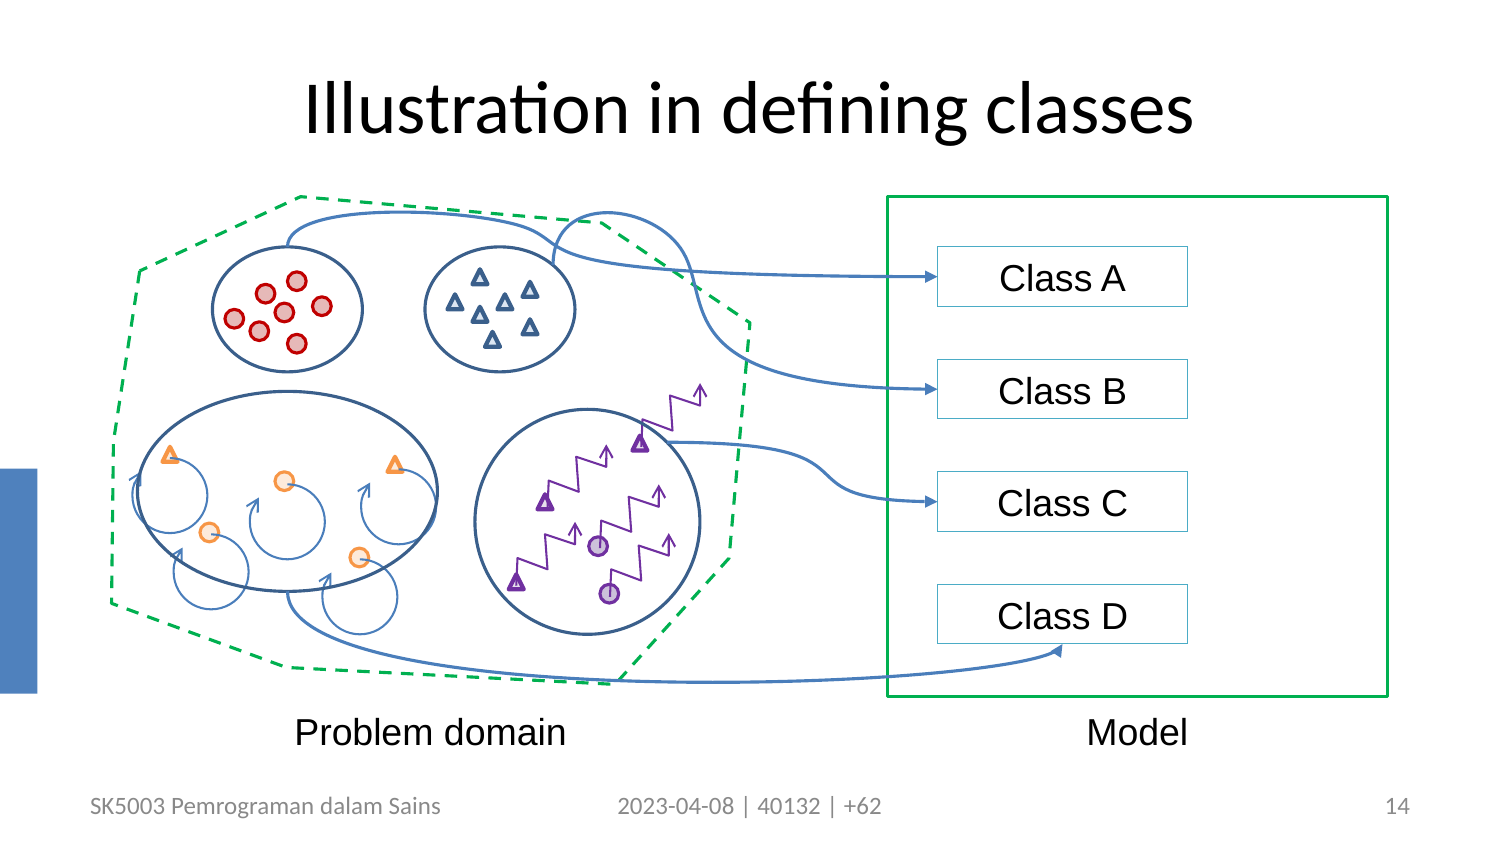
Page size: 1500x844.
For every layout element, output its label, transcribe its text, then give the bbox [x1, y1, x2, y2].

text_box Class C [937, 471, 1188, 532]
text_box Problem domain [279, 700, 582, 761]
text_box [472, 407, 642, 637]
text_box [772, 336, 833, 608]
text_box Class D [937, 584, 1188, 644]
slide_number SK5003 Pemrograman dalam Sains [75, 782, 463, 827]
text_box [321, 569, 399, 636]
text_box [597, 0, 628, 588]
text_box Model [1071, 700, 1204, 761]
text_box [647, 230, 702, 844]
footer 2023-04-08 | 40132 | +62 [512, 782, 642, 827]
text_box [135, 389, 440, 594]
text_box [172, 561, 245, 611]
title Illustration in defining classes [74, 33, 592, 175]
text_box Class A [937, 246, 1188, 307]
text_box [885, 195, 1390, 699]
text_box [422, 244, 578, 374]
footer 2023-04-08 | 40132 | +62 [707, 782, 988, 827]
text_box [109, 194, 642, 686]
text_box [131, 479, 141, 521]
text_box [210, 244, 365, 374]
text_box Class B [937, 359, 1188, 419]
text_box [682, 134, 808, 520]
title Illustration in defining classes [633, 33, 1426, 175]
slide_number 14 [1074, 782, 1425, 827]
text_box [707, 527, 734, 583]
